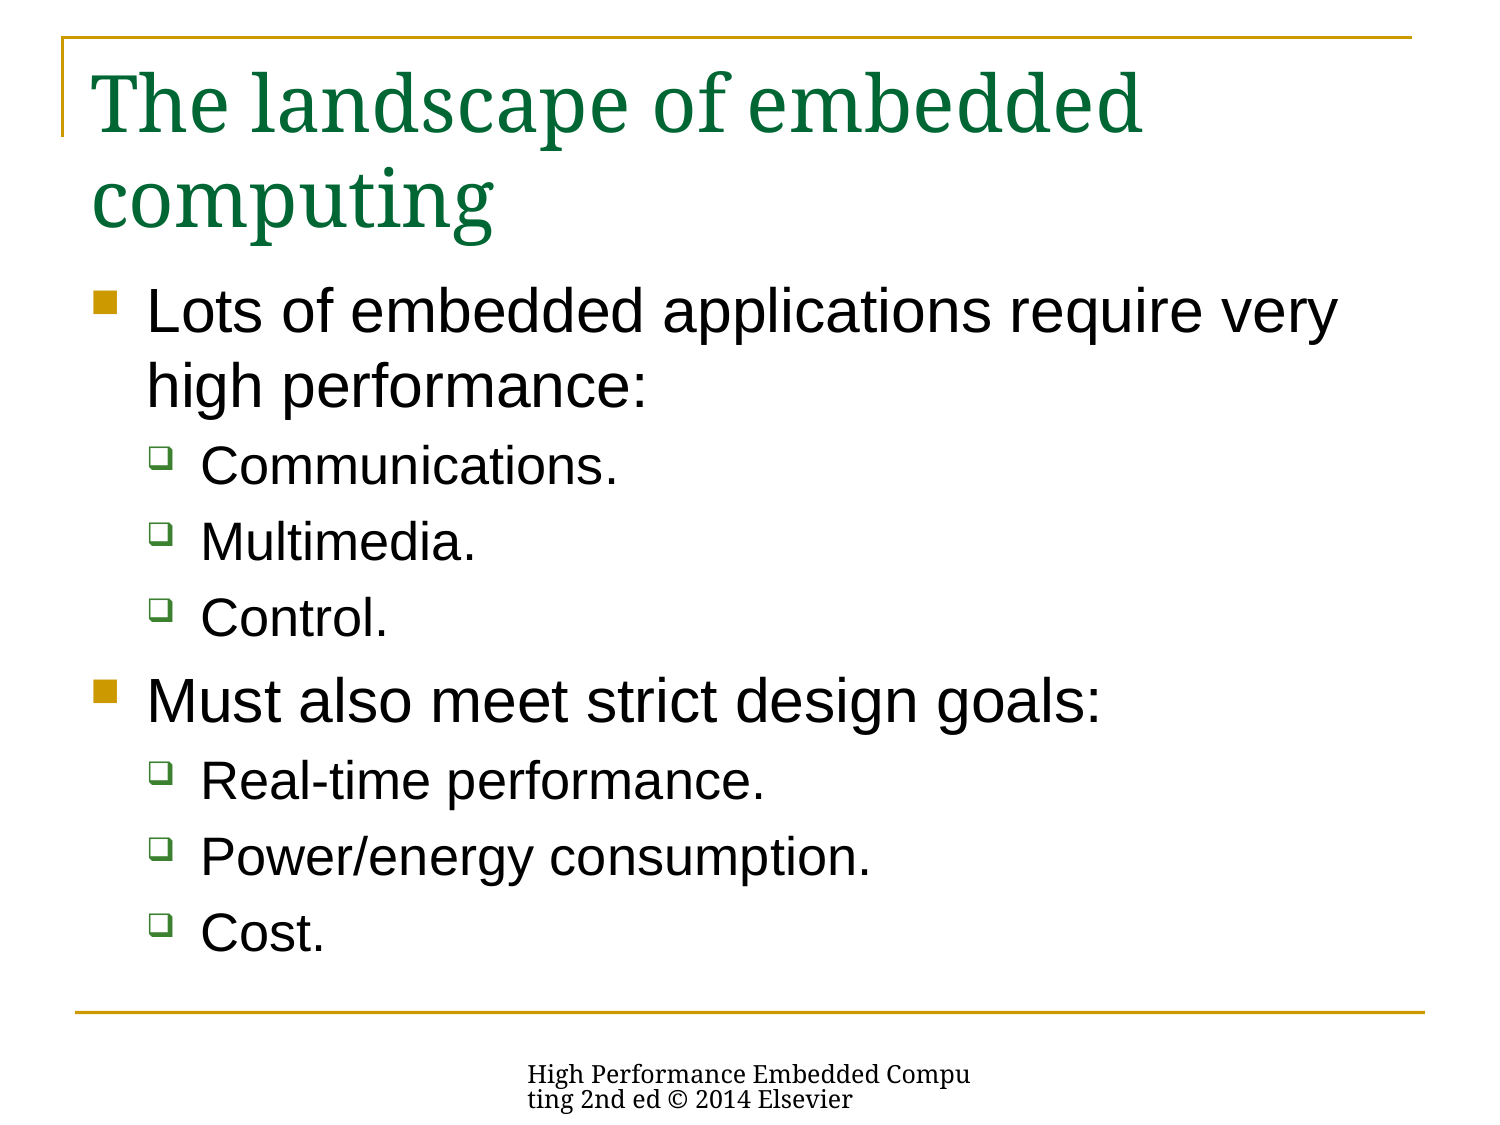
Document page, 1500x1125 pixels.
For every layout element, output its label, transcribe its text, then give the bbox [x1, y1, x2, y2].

list Lots of embedded applications require very high performance: Communications. Multimedia. Control. Must also meet strict design goals: Real-time performance. Power/energy consumption. Cost. [75, 262, 1425, 1006]
footer High Performance Embedded Computing 2nd ed © 2014 Elsevier [512, 1025, 988, 1100]
title The landscape of embedded computing [75, 45, 1425, 233]
